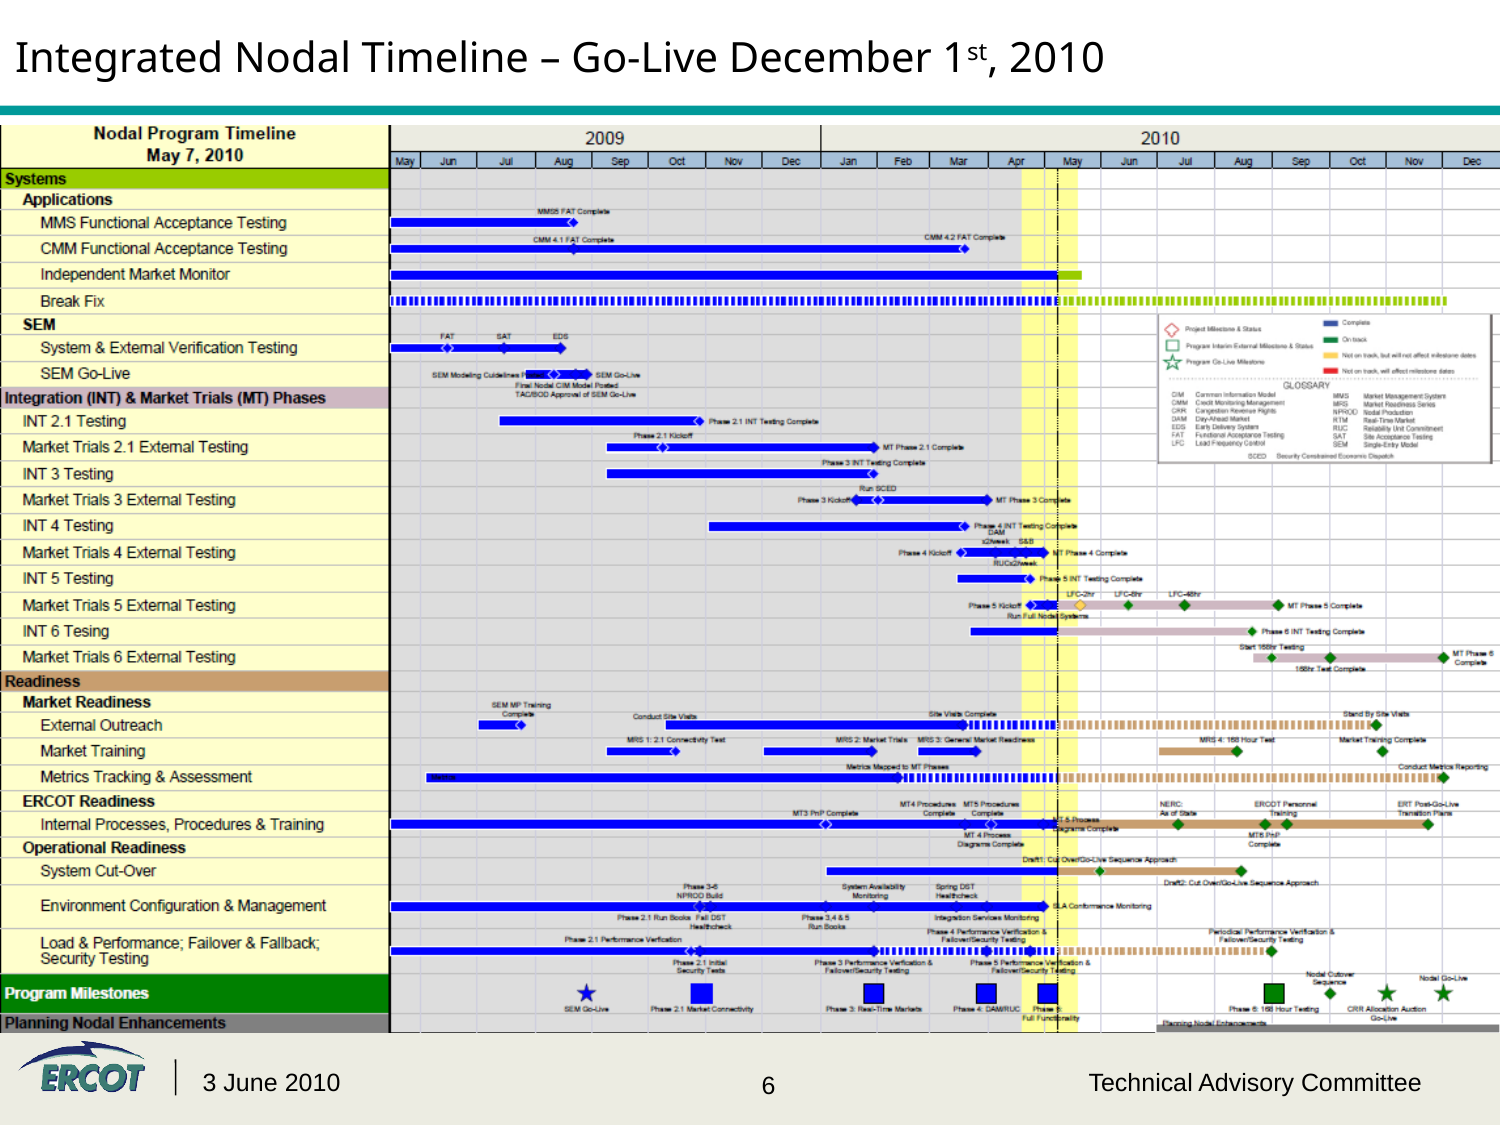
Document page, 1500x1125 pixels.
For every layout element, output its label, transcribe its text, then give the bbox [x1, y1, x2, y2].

picture [0, 124, 1500, 1111]
footer Technical Advisory Committee [1012, 1059, 1438, 1125]
title Integrated Nodal Timeline – Go-Live December 1st, 2010 [0, 0, 1451, 113]
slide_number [187, 1059, 538, 1125]
